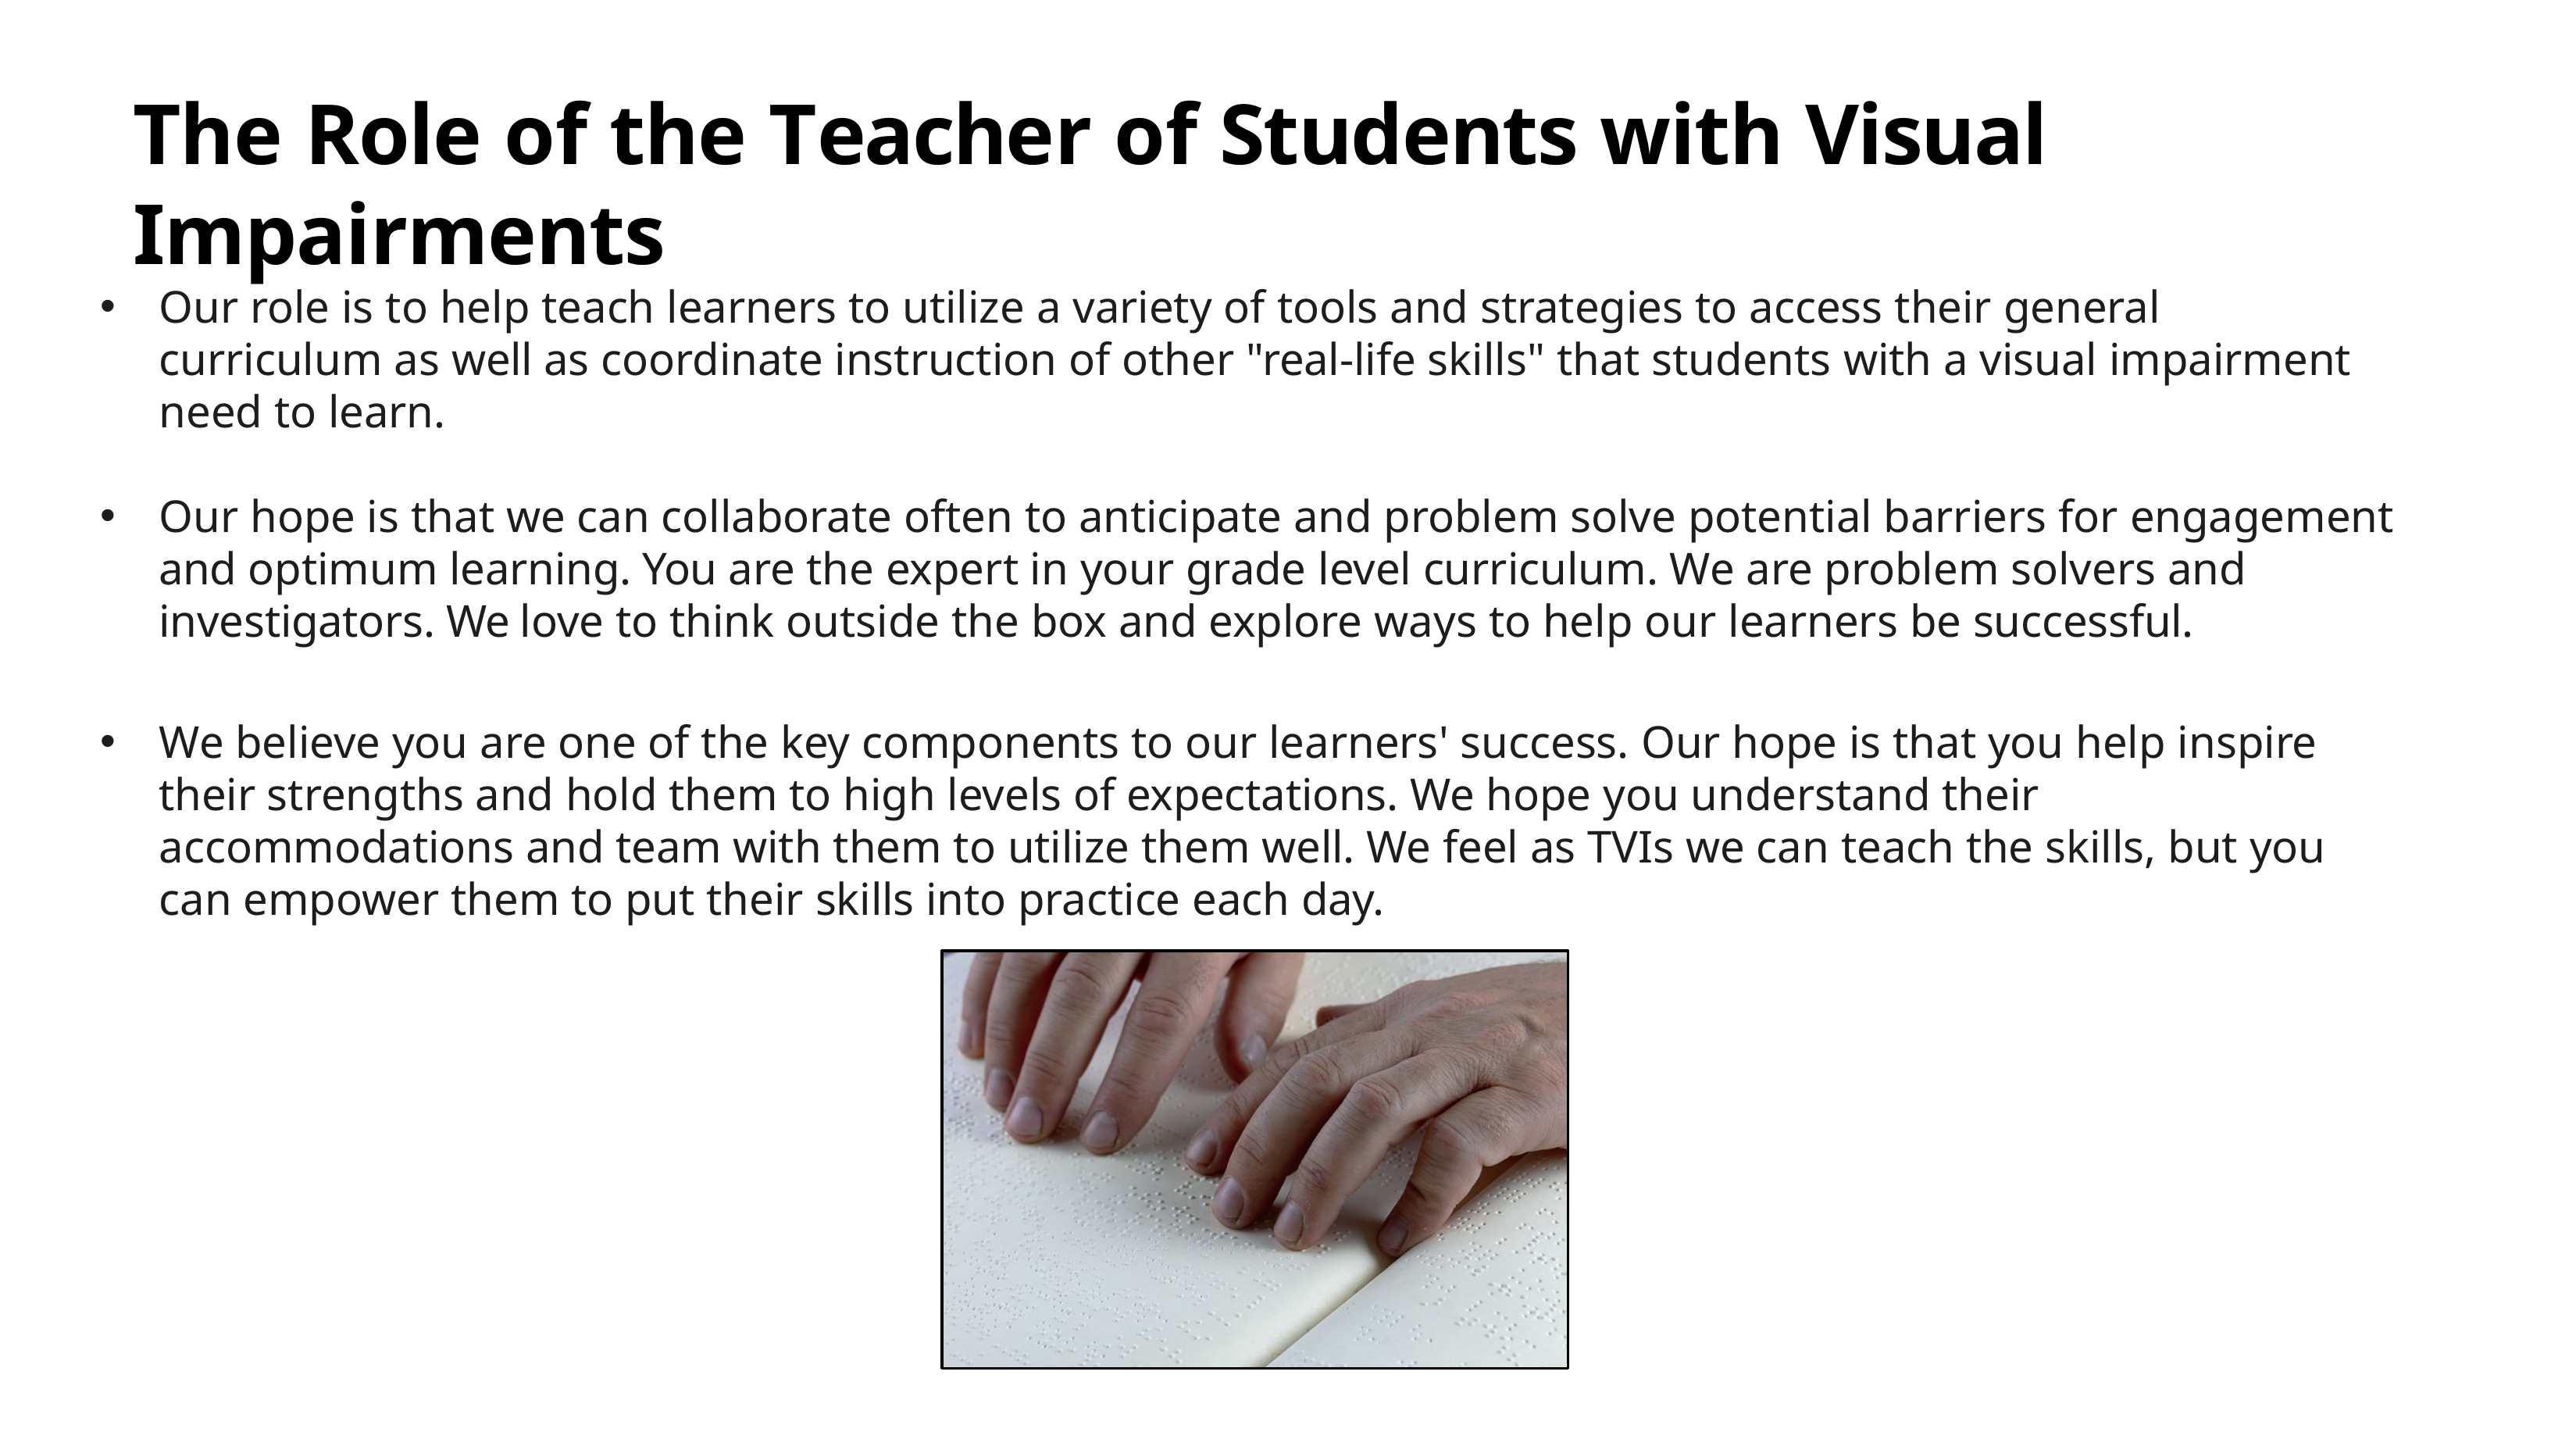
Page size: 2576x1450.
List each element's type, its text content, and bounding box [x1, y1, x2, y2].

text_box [940, 948, 1570, 1370]
title The Role of the Teacher of Students with Visual Impairments [88, 80, 2453, 324]
text_box Our role is to help teach learners to utilize a variety of tools and strategies to access their general curriculum as well as coordinate instruction of other "real-life skills" that students with a visual impairment need to learn. Our hope is that we can collaborate often to anticipate and problem solve potential barriers for engagement and optimum learning. You are the expert in your grade level curriculum. We are problem solvers and investigators. We love to think outside the box and explore ways to help our learners be successful. We believe you are one of the key components to our learners' success. Our hope is that you help inspire their strengths and hold them to high levels of expectations. We hope you understand their accommodations and team with them to utilize them well. We feel as TVIs we can teach the skills, but you can empower them to put their skills into practice each day. [98, 324, 2411, 924]
